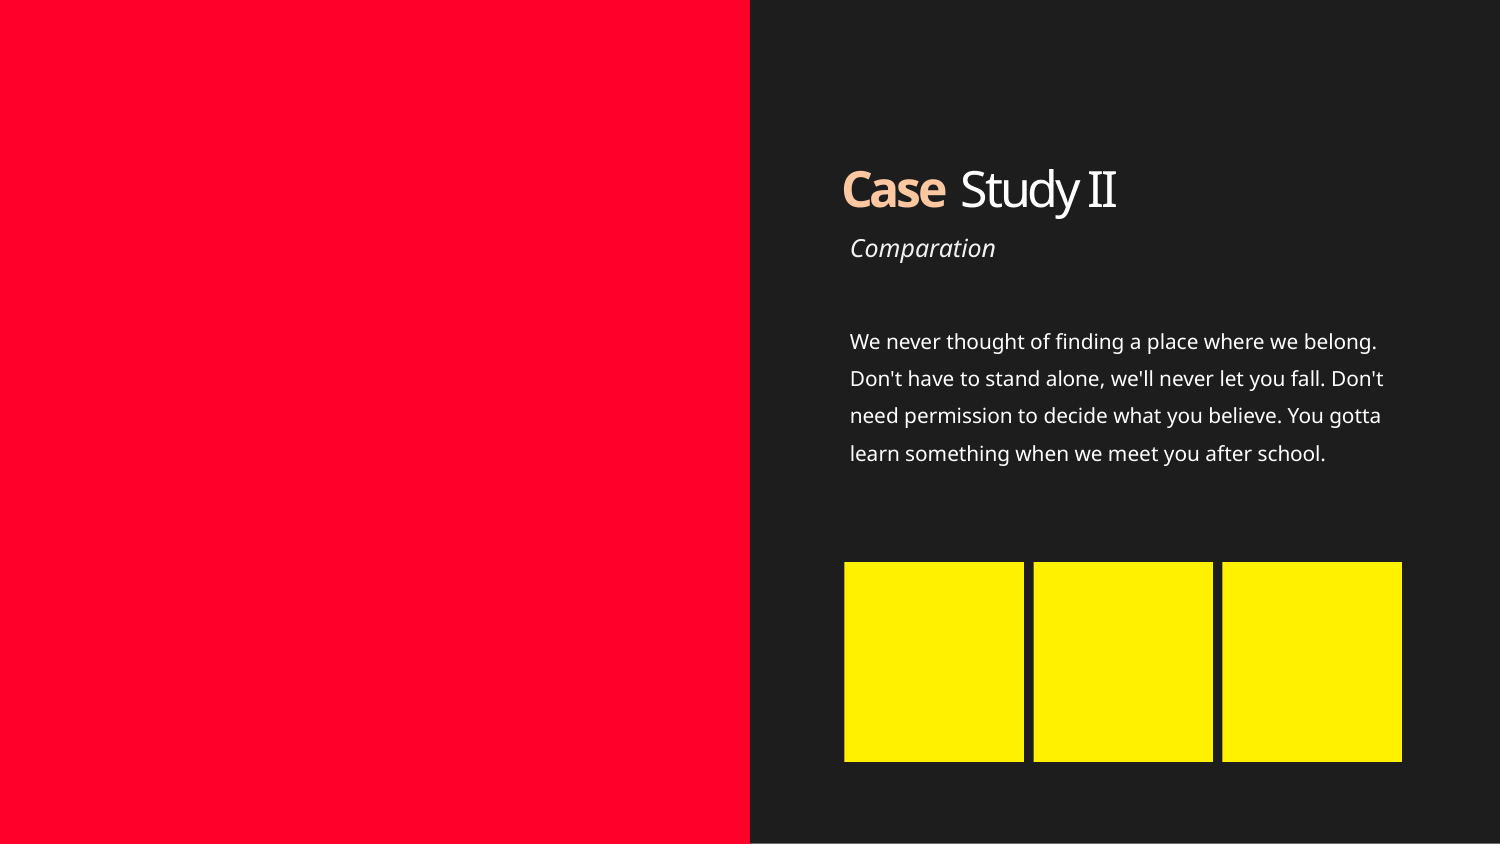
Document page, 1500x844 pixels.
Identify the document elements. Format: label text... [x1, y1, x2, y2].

text_box [751, 0, 1500, 844]
picture [1222, 562, 1403, 763]
picture [0, 0, 751, 844]
text_box We never thought of finding a place where we belong. Don't have to stand alone, we'll never let you fall. Don't need permission to decide what you believe. You gotta learn something when we meet you after school. [835, 308, 1421, 473]
picture [844, 562, 1025, 763]
text_box [841, 565, 1405, 769]
text_box Comparation [835, 223, 1270, 281]
text_box Case Study II [826, 157, 1195, 219]
picture [1033, 562, 1214, 763]
